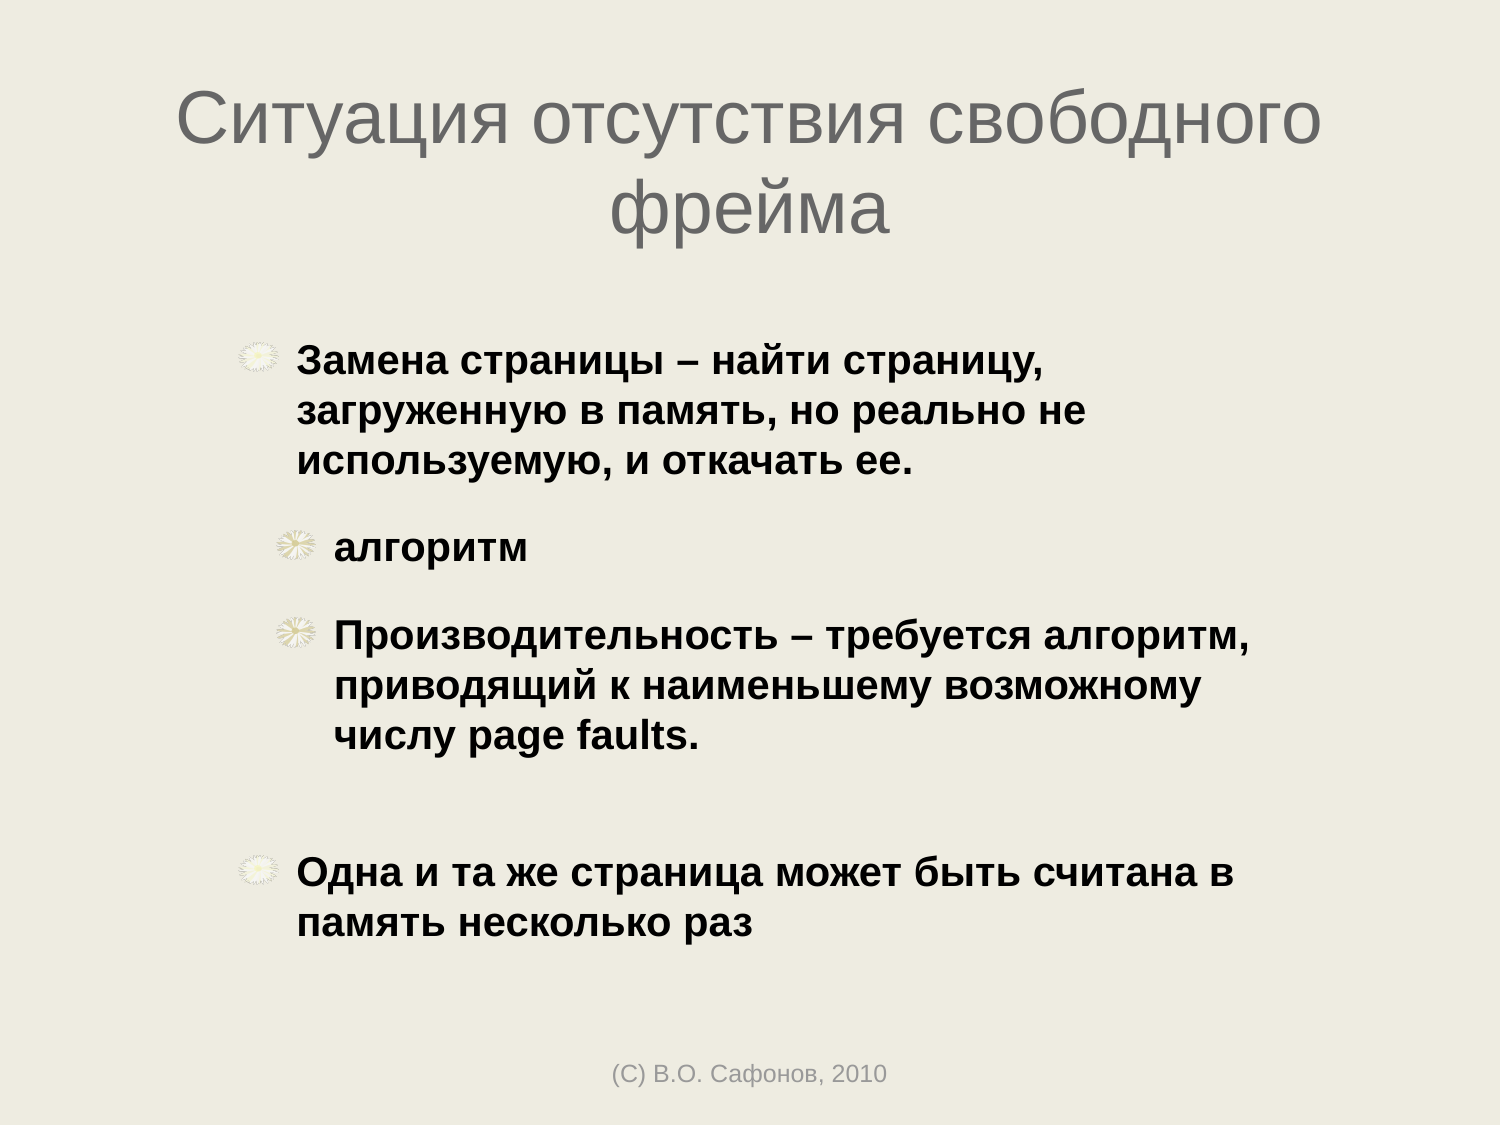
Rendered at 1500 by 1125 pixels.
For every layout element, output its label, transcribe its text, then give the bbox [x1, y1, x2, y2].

picture [276, 617, 316, 648]
title Ситуация отсутствия свободного фрейма [74, 49, 1426, 268]
picture [238, 855, 279, 885]
list Замена страницы – найти страницу, загруженную в память, но реально не используемую, и откачать ее. алгоритм Производительность – требуется алгоритм, приводящий к наименьшему возможному числу page faults. Одна и та же страница может быть считана в память несколько раз [223, 324, 1276, 1005]
picture [276, 530, 316, 560]
footer (C) В.О. Сафонов, 2010 [512, 1042, 988, 1103]
picture [238, 342, 279, 372]
